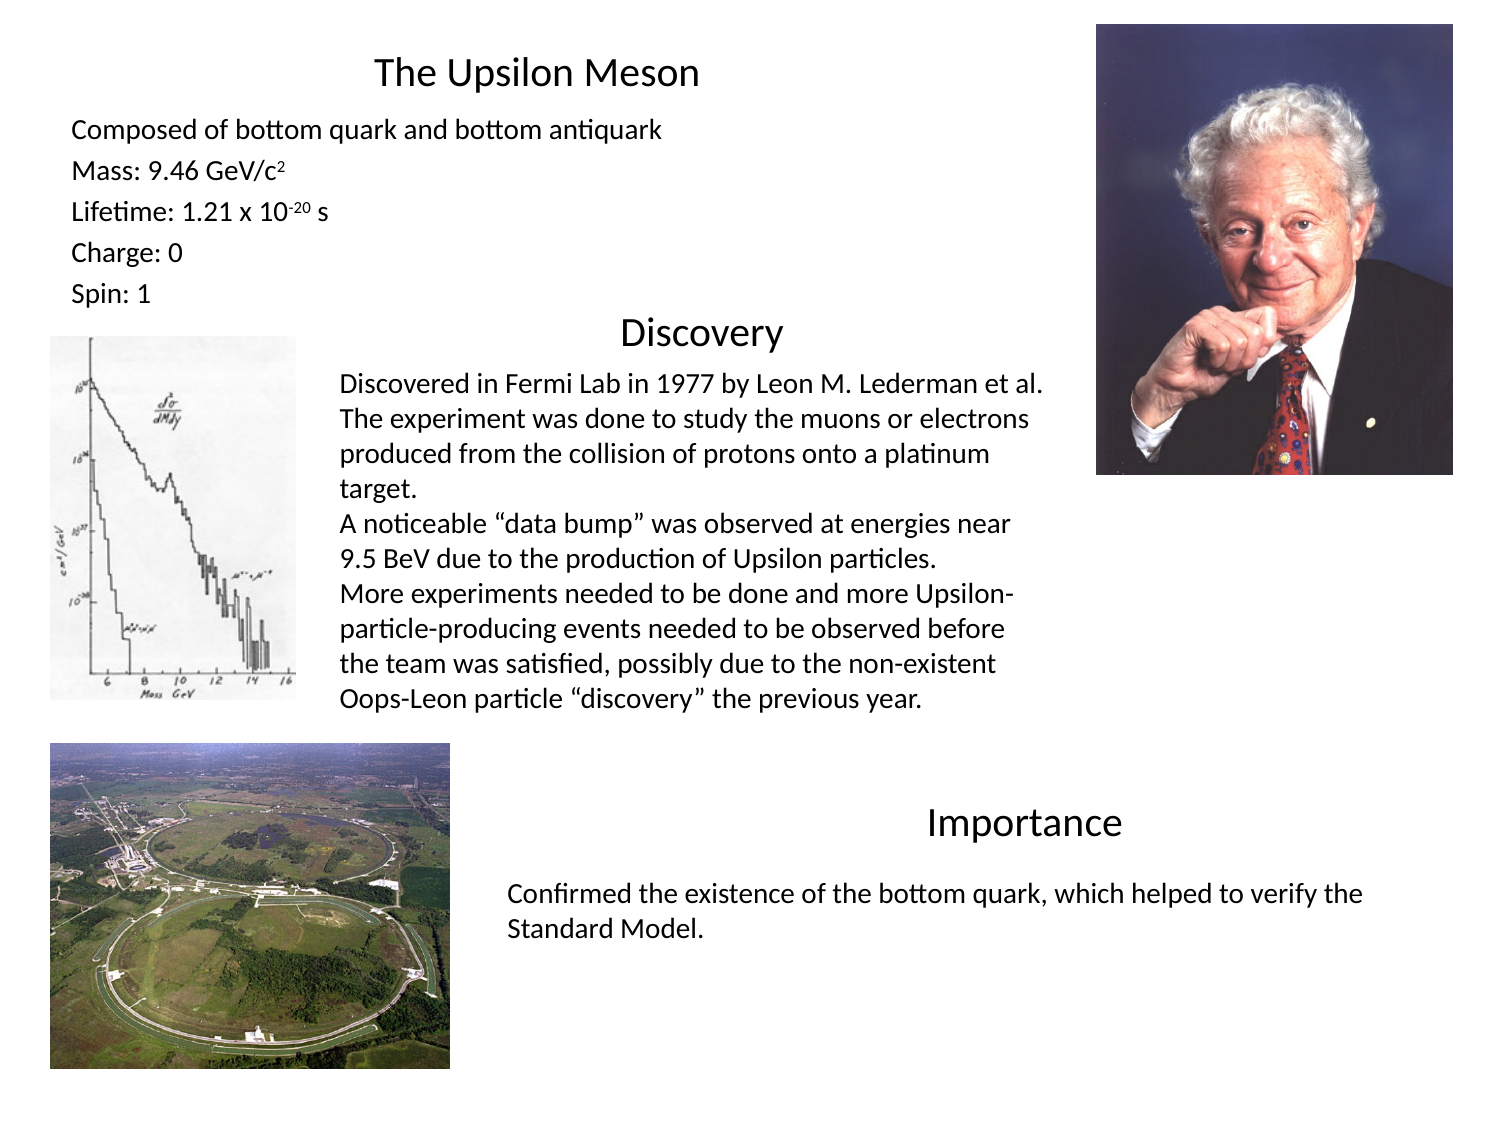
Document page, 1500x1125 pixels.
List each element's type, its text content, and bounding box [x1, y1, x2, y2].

text_box Importance [837, 787, 1213, 853]
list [1096, 24, 1453, 476]
picture [49, 742, 451, 1069]
text_box The Upsilon Meson [99, 37, 975, 103]
text_box Confirmed the existence of the bottom quark, which helped to verify the Standard Model. [492, 866, 1430, 952]
picture [49, 336, 296, 701]
list Composed of bottom quark and bottom antiquark Mass: 9.46 GeV/c2 Lifetime: 1.21 x 10-20 s Charge: 0 Spin: 1 [56, 103, 894, 324]
text_box Discovered in Fermi Lab in 1977 by Leon M. Lederman et al. The experiment was done to study the muons or electrons produced from the collision of protons onto a platinum target. A noticeable “data bump” was observed at energies near 9.5 BeV due to the production of Upsilon particles. More experiments needed to be done and more Upsilon-particle-producing events needed to be observed before the team was satisfied, possibly due to the non-existent Oops-Leon particle “discovery” the previous year. [324, 357, 1063, 722]
text_box Discovery [539, 296, 865, 357]
